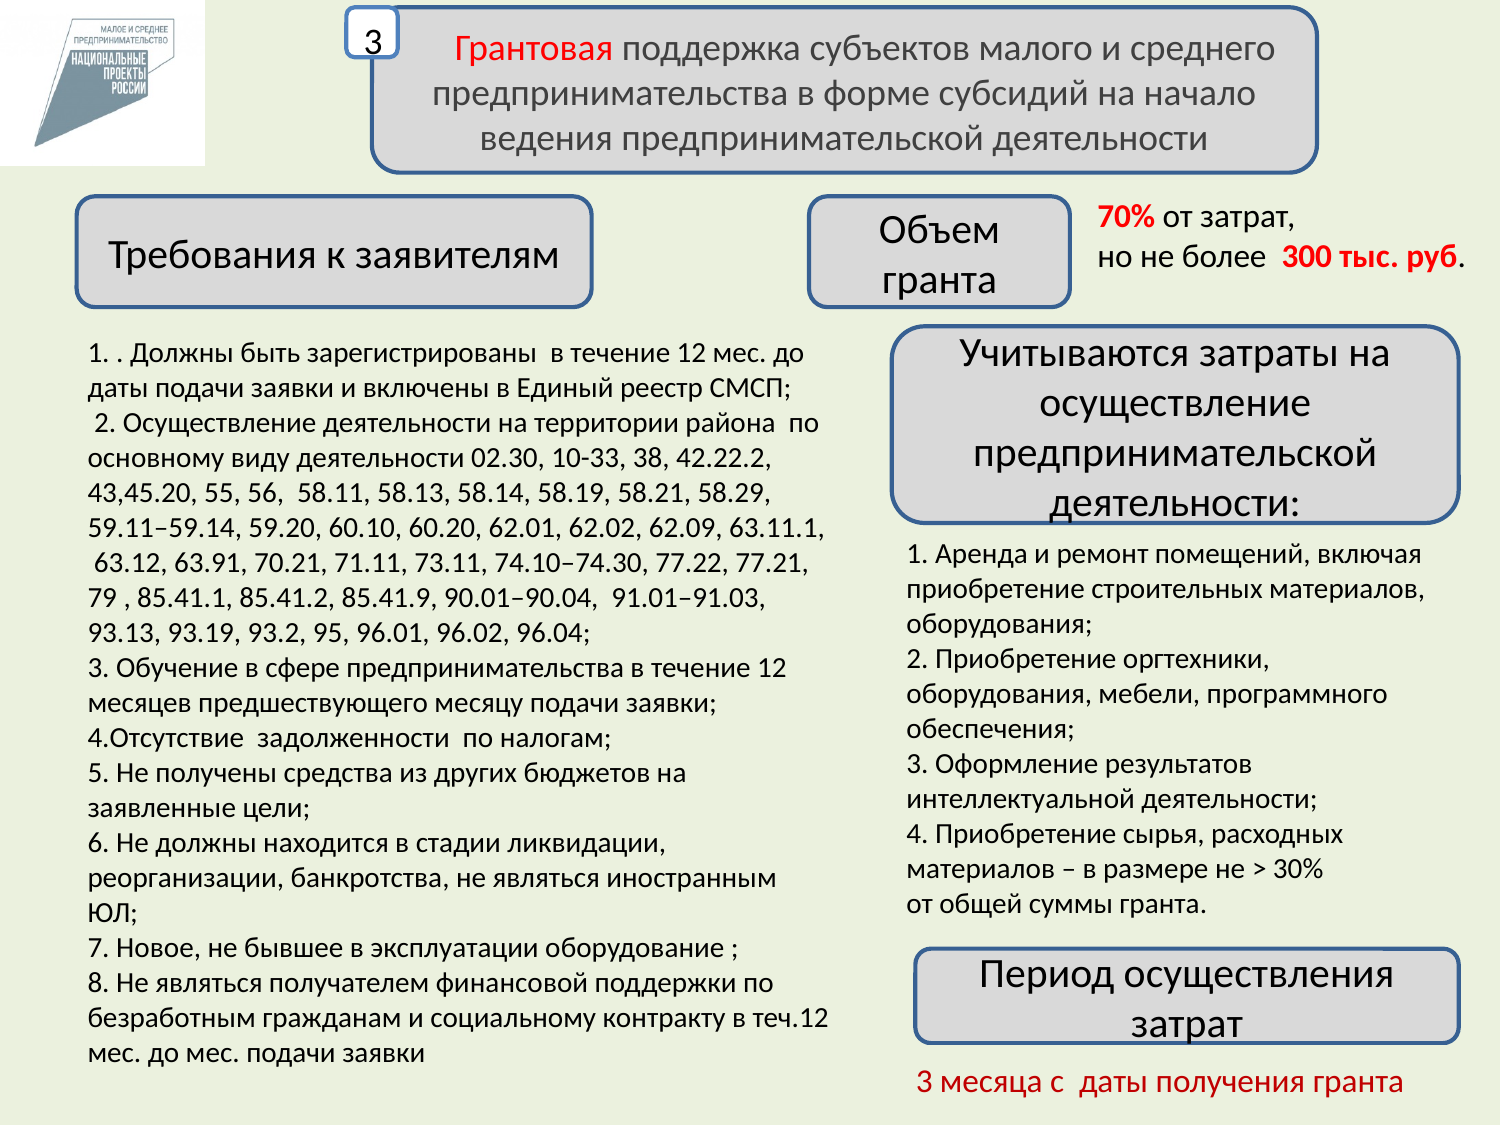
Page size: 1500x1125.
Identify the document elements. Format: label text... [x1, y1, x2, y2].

text_box Объем гранта [806, 194, 1072, 310]
picture [0, 0, 205, 166]
text_box 1. . Должны быть зарегистрированы в течение 12 мес. до даты подачи заявки и включены в Единый реестр СМСП; 2. Осуществление деятельности на территории района по основному виду деятельности 02.30, 10-33, 38, 42.22.2, 43,45.20, 55, 56, 58.11, 58.13, 58.14, 58.19, 58.21, 58.29, 59.11–59.14, 59.20, 60.10, 60.20, 62.01, 62.02, 62.09, 63.11.1, 63.12, 63.91, 70.21, 71.11, 73.11, 74.10–74.30, 77.22, 77.21, 79 , 85.41.1, 85.41.2, 85.41.9, 90.01–90.04, 91.01–91.03, 93.13, 93.19, 93.2, 95, 96.01, 96.02, 96.04; 3. Обучение в сфере предпринимательства в течение 12 месяцев предшествующего месяцу подачи заявки; 4.Отсутствие задолженности по налогам; 5. Не получены средства из других бюджетов на заявленные цели; 6. Не должны находится в стадии ликвидации, реорганизации, банкротства, не являться иностранным ЮЛ; 7. Новое, не бывшее в эксплуатации оборудование ; 8. Не являться получателем финансовой поддержки по безработным гражданам и социальному контракту в теч.12 мес. до мес. подачи заявки [72, 326, 845, 1076]
text_box Требования к заявителям [74, 194, 594, 310]
text_box Учитываются затраты на осуществление предпринимательской деятельности: [889, 324, 1461, 526]
text_box 1. Аренда и ремонт помещений, включая приобретение строительных материалов, оборудования; 2. Приобретение оргтехники, оборудования, мебели, программного обеспечения; 3. Оформление результатов интеллектуальной деятельности; 4. Приобретение сырья, расходных материалов – в размере не > 30% от общей суммы гранта. [891, 527, 1447, 927]
text_box Период осуществления затрат [913, 946, 1461, 1045]
text_box 3 месяца с даты получения гранта [899, 1045, 1496, 1114]
text_box 3 [344, 5, 400, 60]
text_box 70% от затрат, но не более 300 тыс. руб. [1081, 185, 1497, 319]
text_box Грантовая поддержка субъектов малого и среднего предпринимательства в форме субсидий на начало ведения предпринимательской деятельности [369, 5, 1320, 175]
